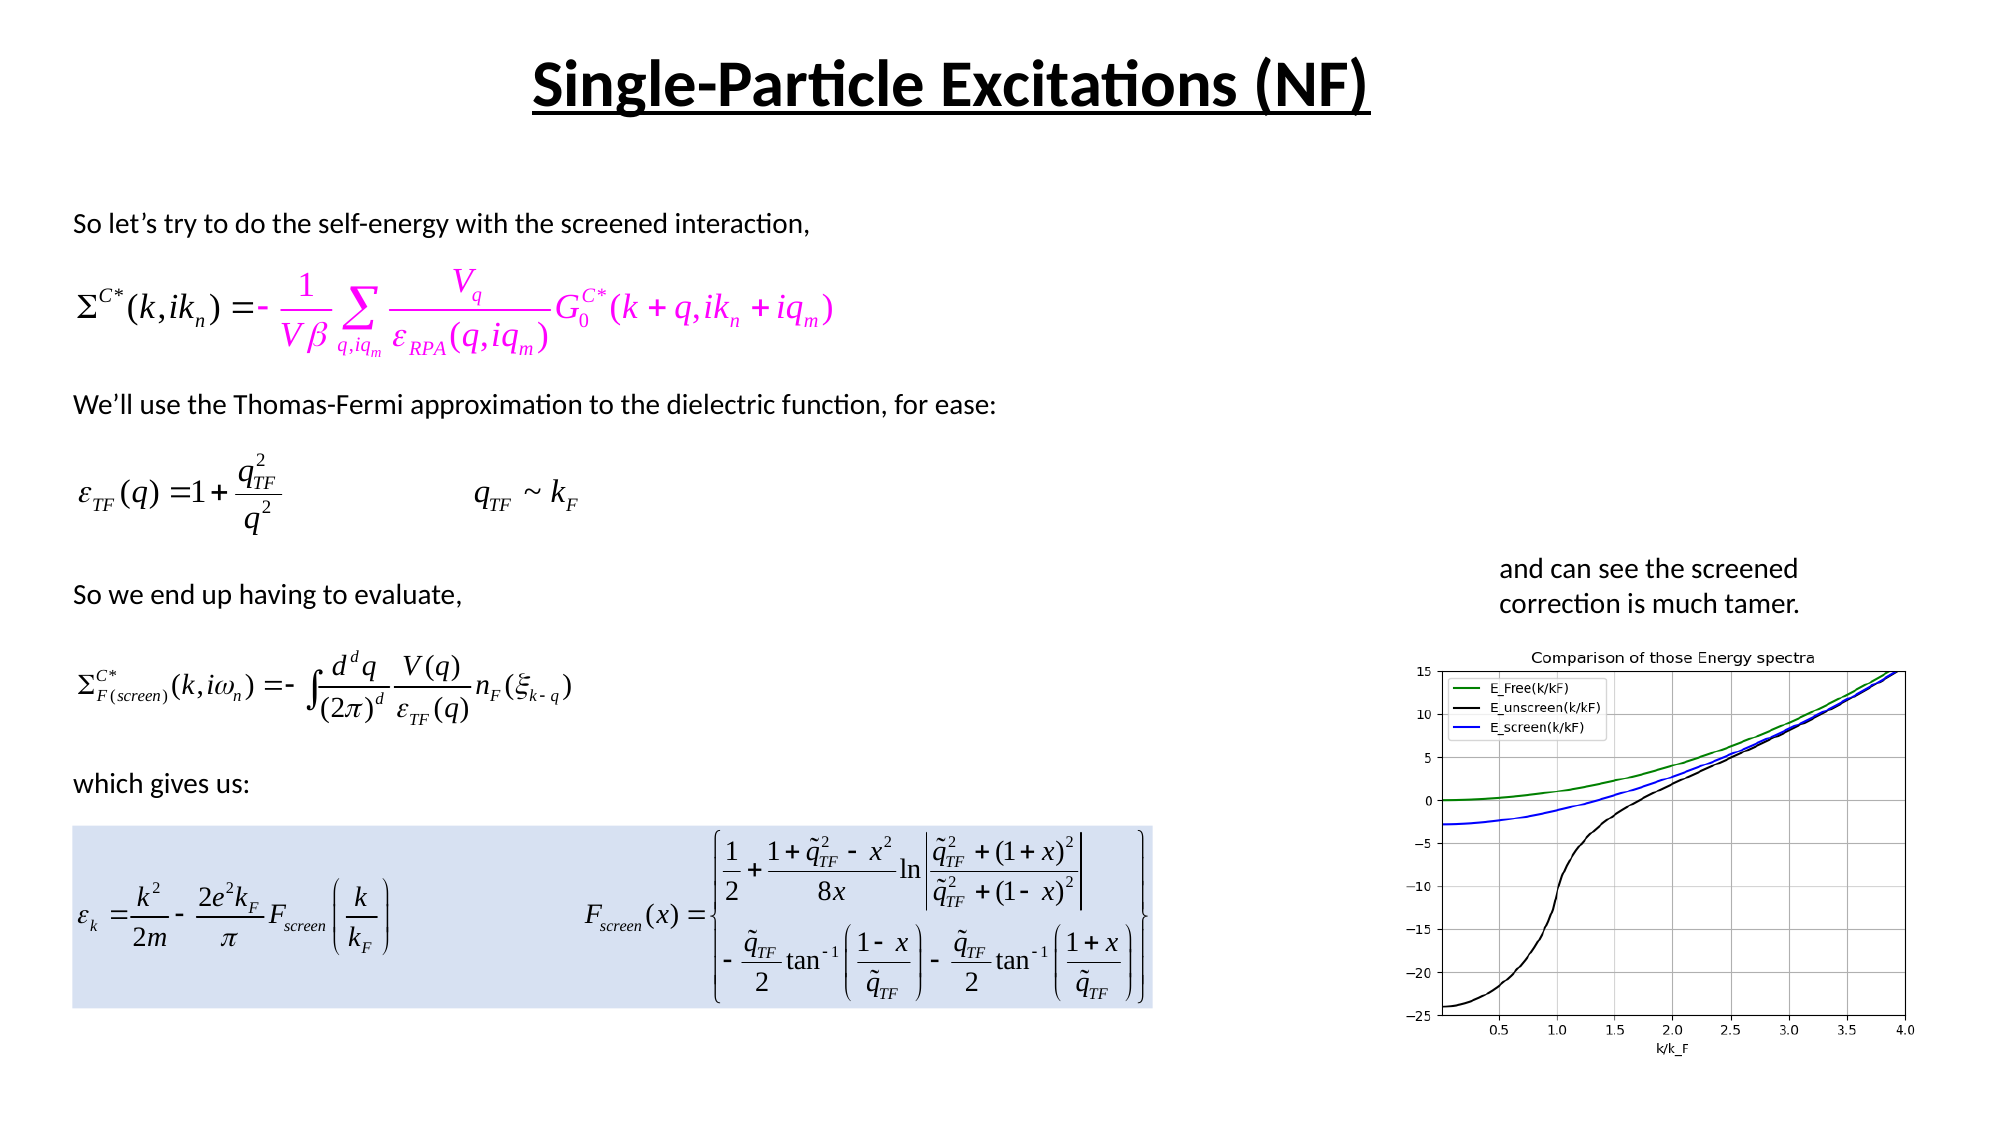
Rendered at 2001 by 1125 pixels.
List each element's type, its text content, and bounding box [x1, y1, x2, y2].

text_box and can see the screened correction is much tamer. [1484, 541, 1878, 627]
text_box We’ll use the Thomas-Fermi approximation to the dielectric function, for ease: [58, 378, 1077, 428]
text_box So we end up having to evaluate, [58, 567, 516, 618]
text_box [72, 445, 587, 544]
text_box which gives us: [58, 756, 516, 807]
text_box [72, 257, 839, 366]
title Single-Particle Excitations (NF) [370, 28, 1533, 129]
picture [1401, 643, 1927, 1062]
text_box So let’s try to do the self-energy with the screened interaction, [58, 196, 962, 247]
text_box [72, 825, 1153, 1009]
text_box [73, 643, 577, 731]
